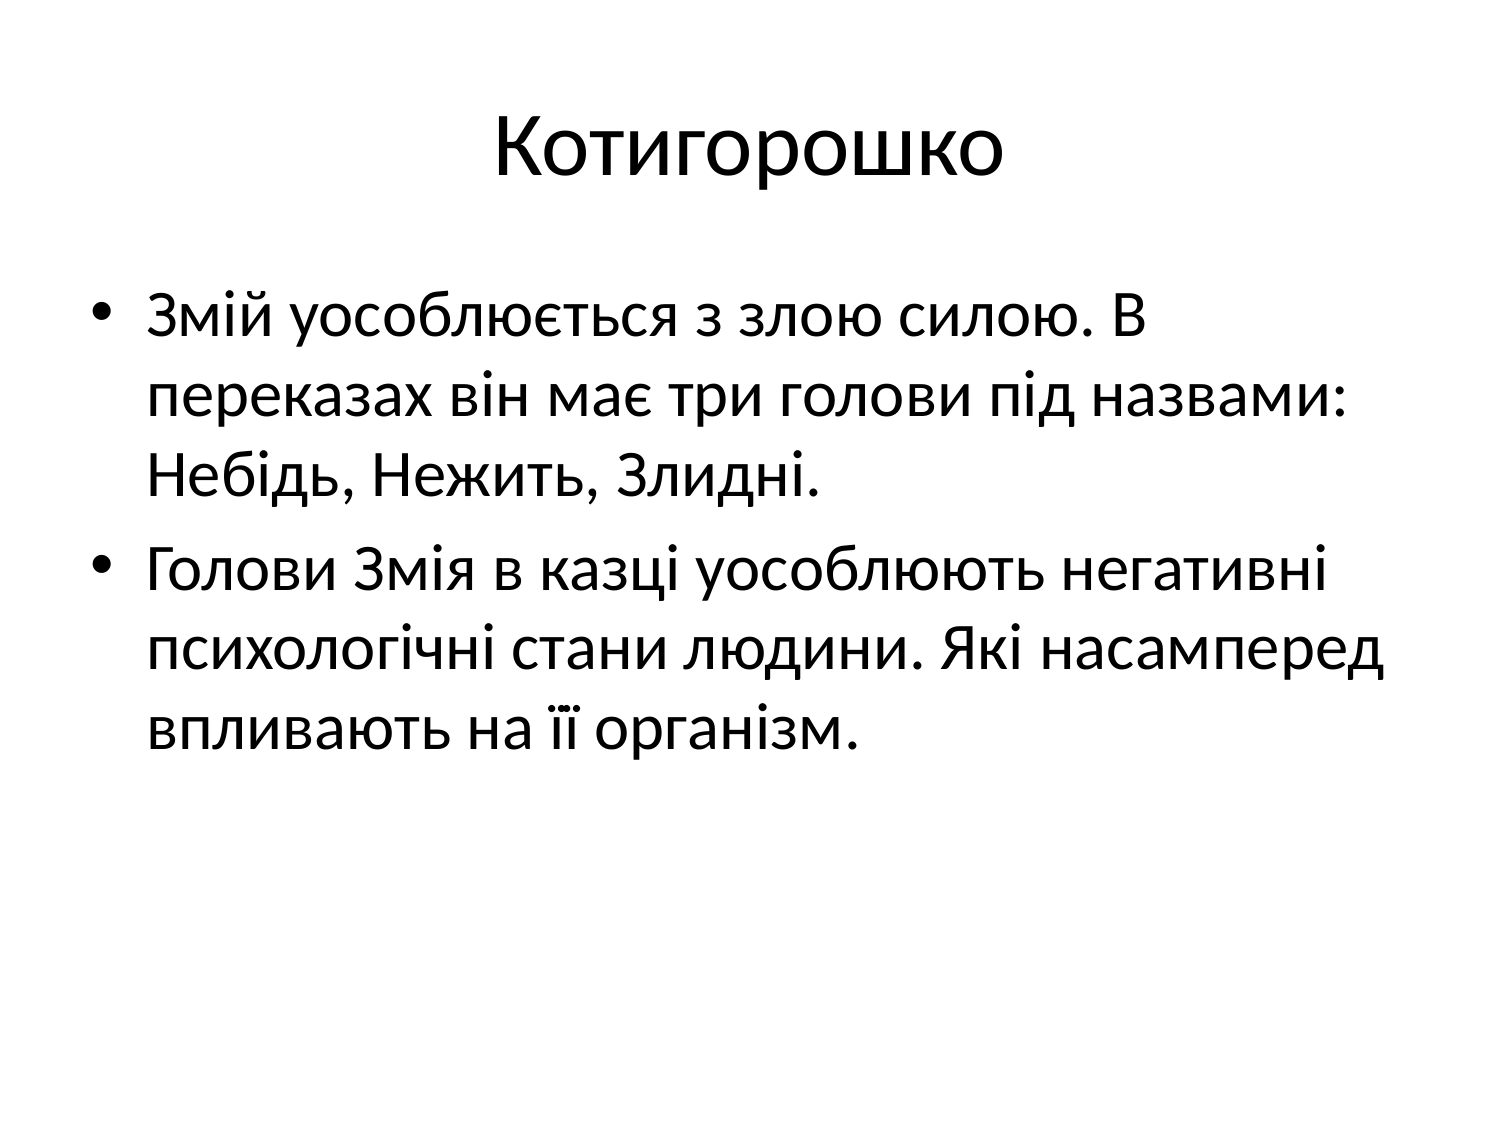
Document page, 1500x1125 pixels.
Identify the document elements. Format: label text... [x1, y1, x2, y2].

list Змій уособлюється з злою силою. В переказах він має три голови під назвами: Небідь, Нежить, Злидні. Голови Змія в казці уособлюють негативні психологічні стани людини. Які насамперед впливають на її організм. [75, 262, 1425, 1005]
title Котигорошко [75, 45, 1425, 233]
